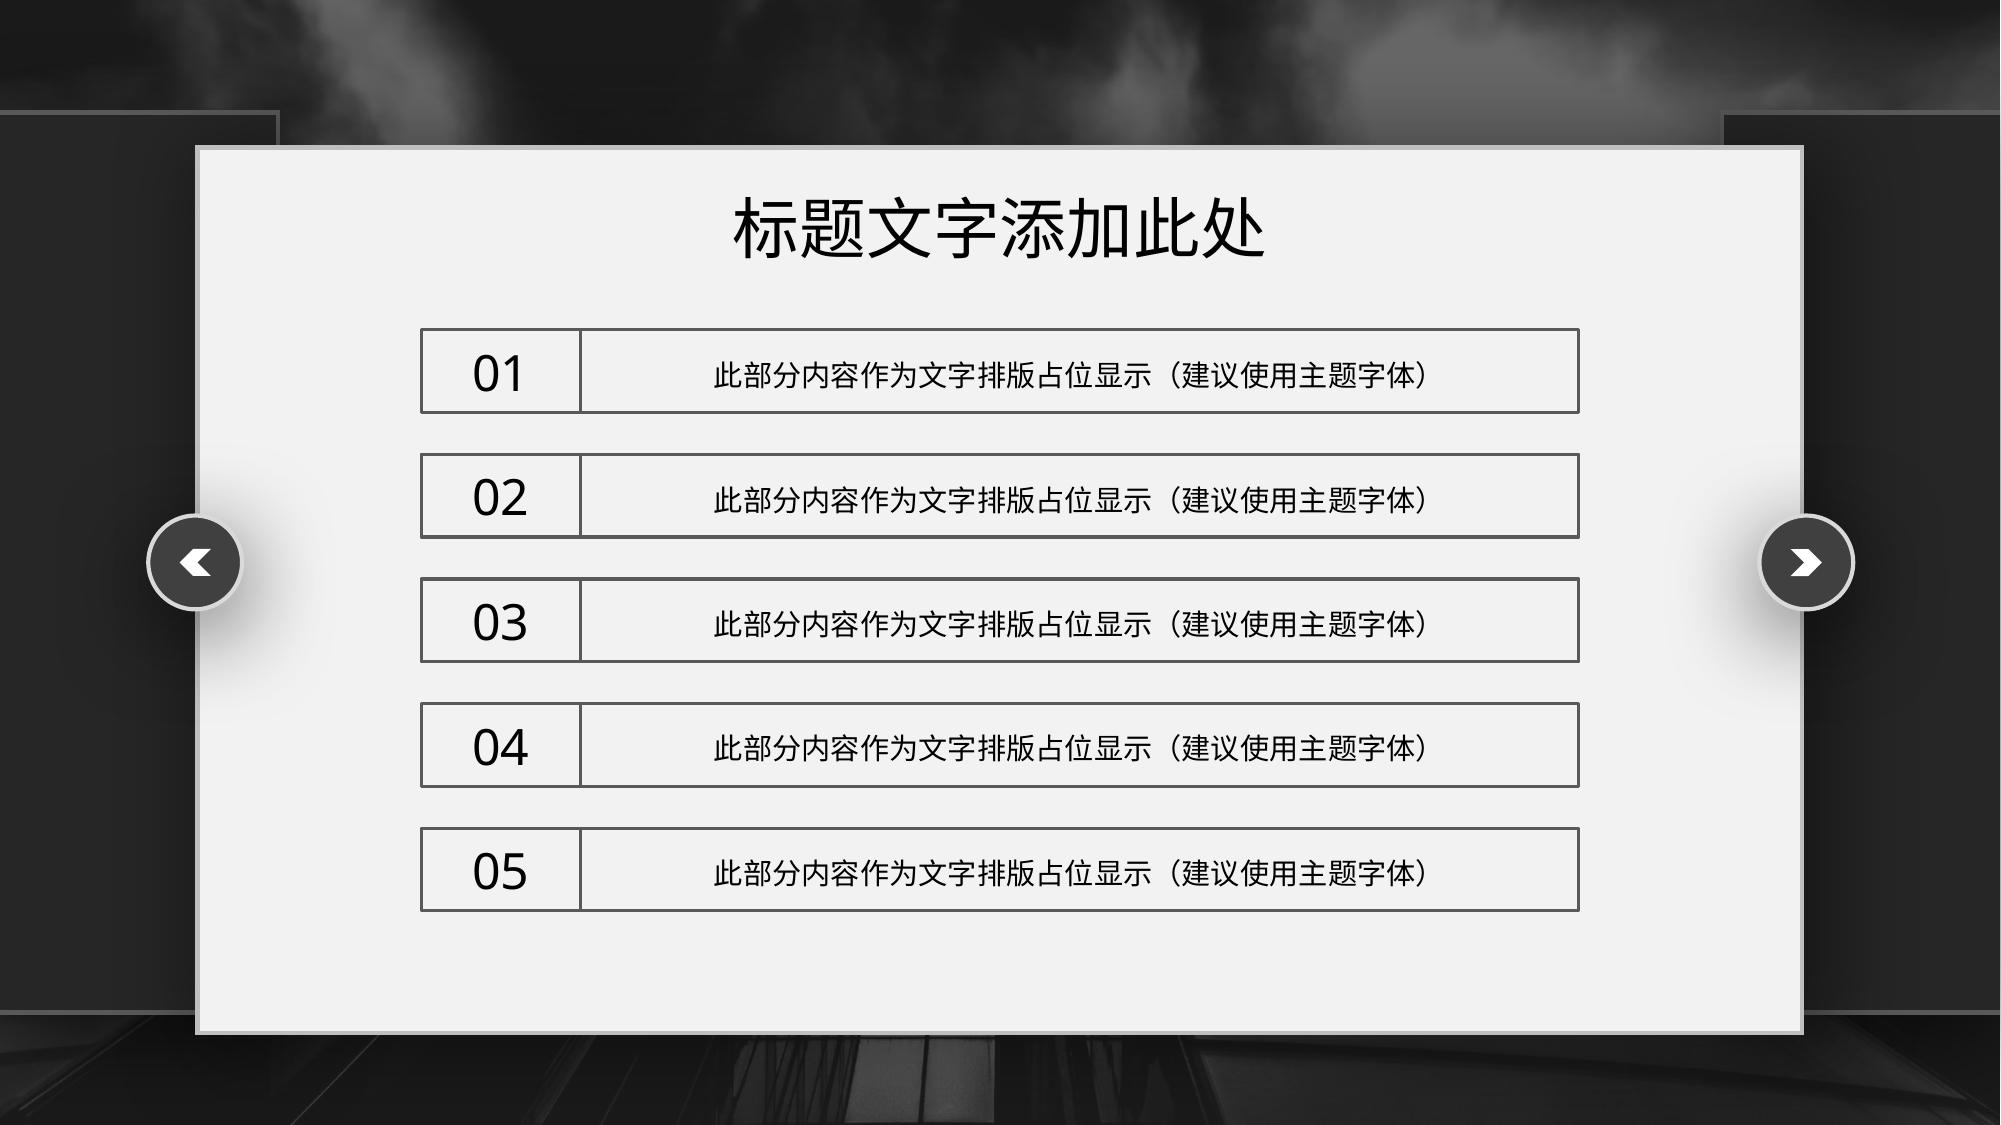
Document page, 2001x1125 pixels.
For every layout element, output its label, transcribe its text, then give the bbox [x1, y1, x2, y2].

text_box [421, 329, 1579, 911]
text_box 标题文字添加此处 [718, 179, 1282, 274]
